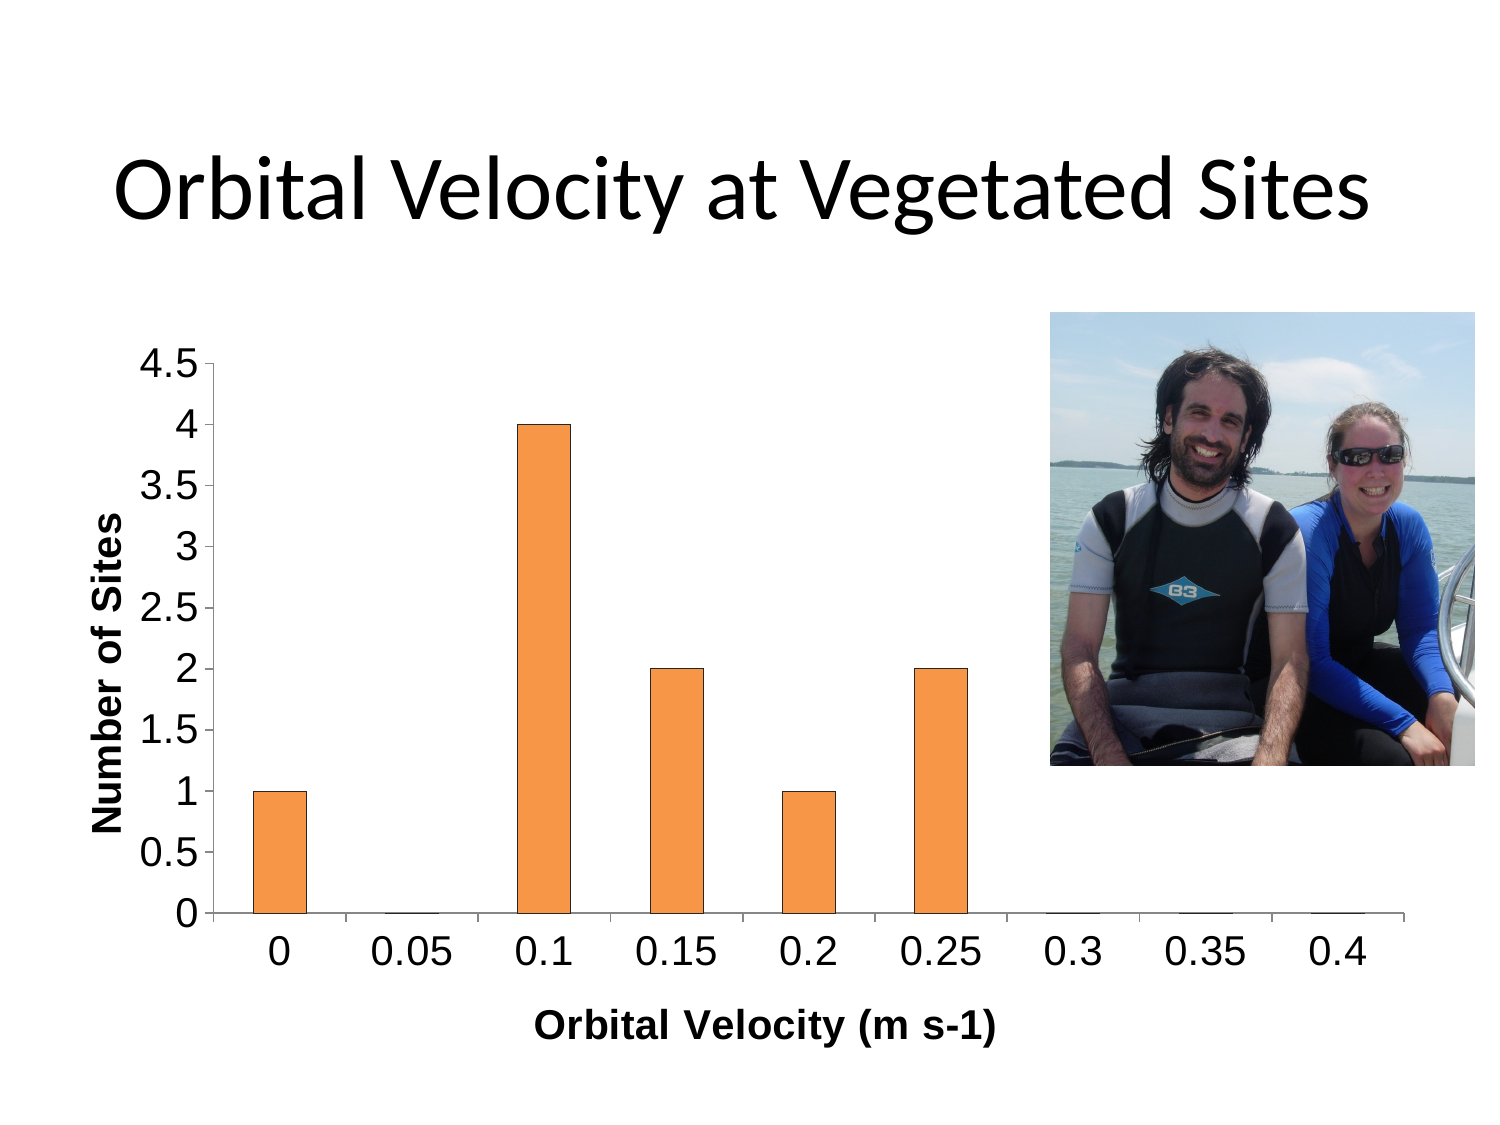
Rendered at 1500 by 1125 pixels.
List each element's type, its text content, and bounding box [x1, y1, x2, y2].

picture [1049, 312, 1476, 766]
title Orbital Velocity at Vegetated Sites [37, 115, 1450, 250]
chart [49, 337, 1438, 1076]
